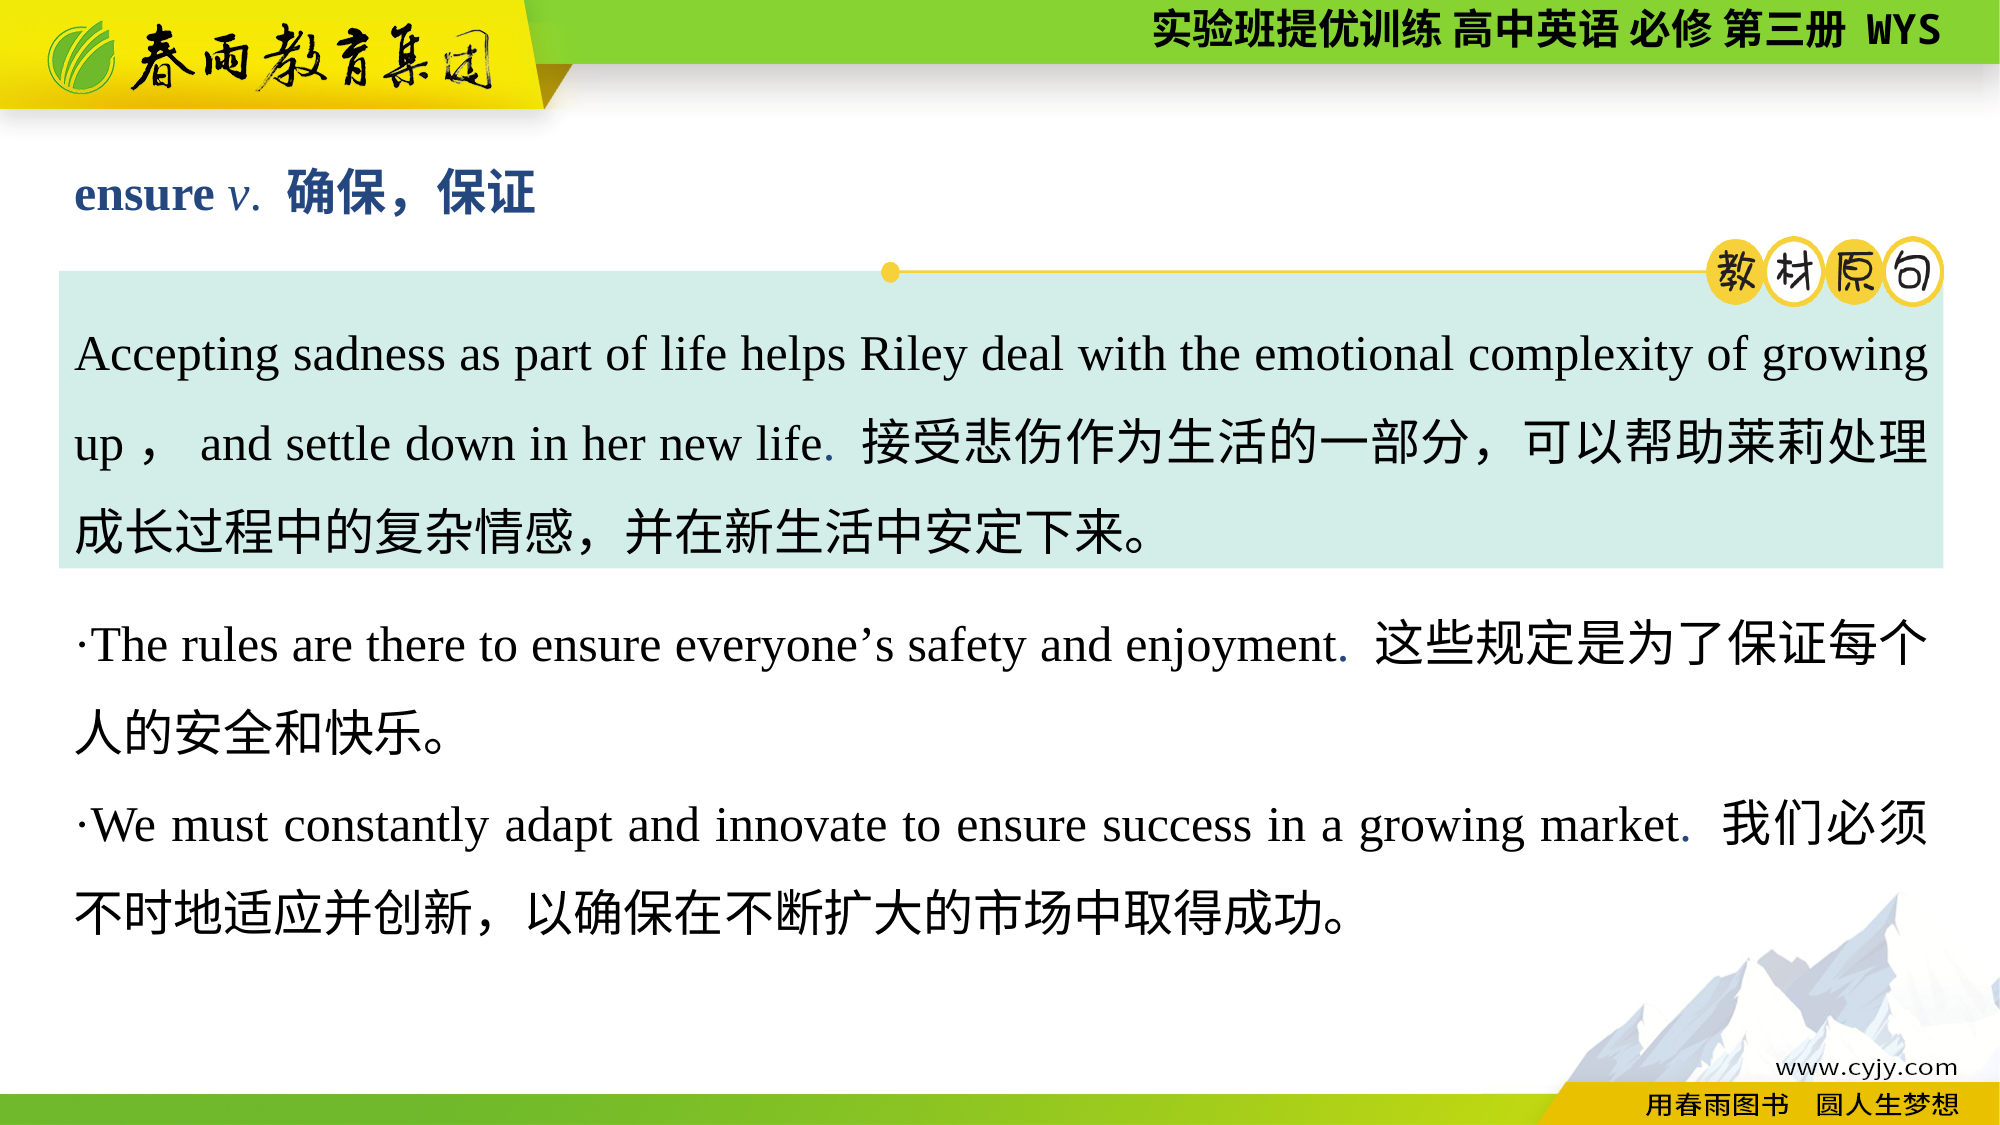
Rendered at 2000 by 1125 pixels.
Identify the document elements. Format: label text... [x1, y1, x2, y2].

list ensure v. 确保，保证 [59, 122, 1944, 217]
text_box ·The rules are there to ensure everyone’s safety and enjoyment. 这些规定是为了保证每个人的安全和快乐。 ·We must constantly adapt and innovate to ensure success in a growing market. 我们必须不时地适应并创新，以确保在不断扩大的市场中取得成功。 [59, 573, 1944, 949]
text_box Accepting sadness as part of life helps Riley deal with the emotional complexity of growing up，and settle down in her new life. 接受悲伤作为生活的一部分，可以帮助莱莉处理成长过程中的复杂情感，并在新生活中安定下来。 [59, 270, 1944, 569]
picture [0, 0, 2000, 1125]
